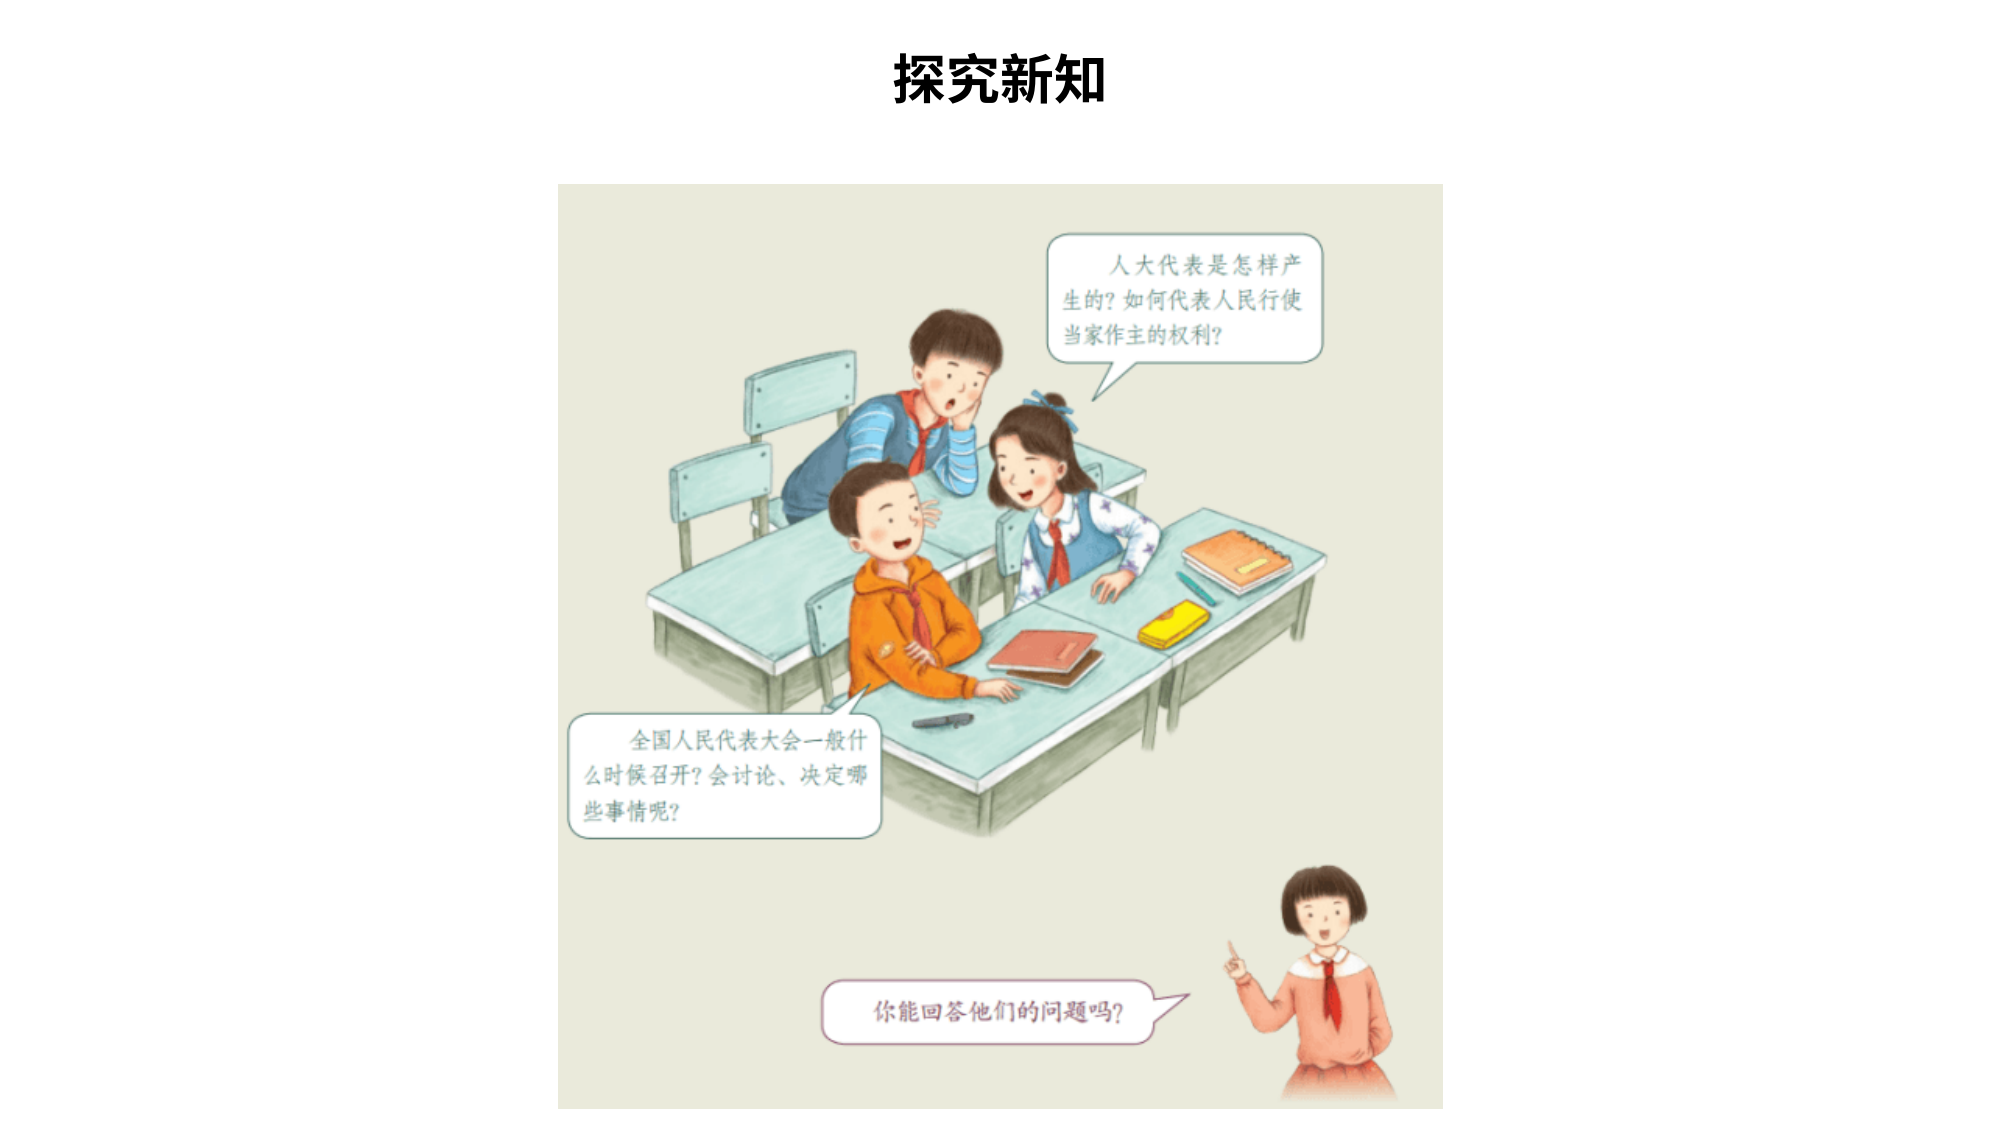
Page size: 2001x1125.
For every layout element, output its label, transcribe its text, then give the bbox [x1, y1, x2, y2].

title 探究新知 [193, 38, 1808, 119]
picture [558, 184, 1443, 1109]
